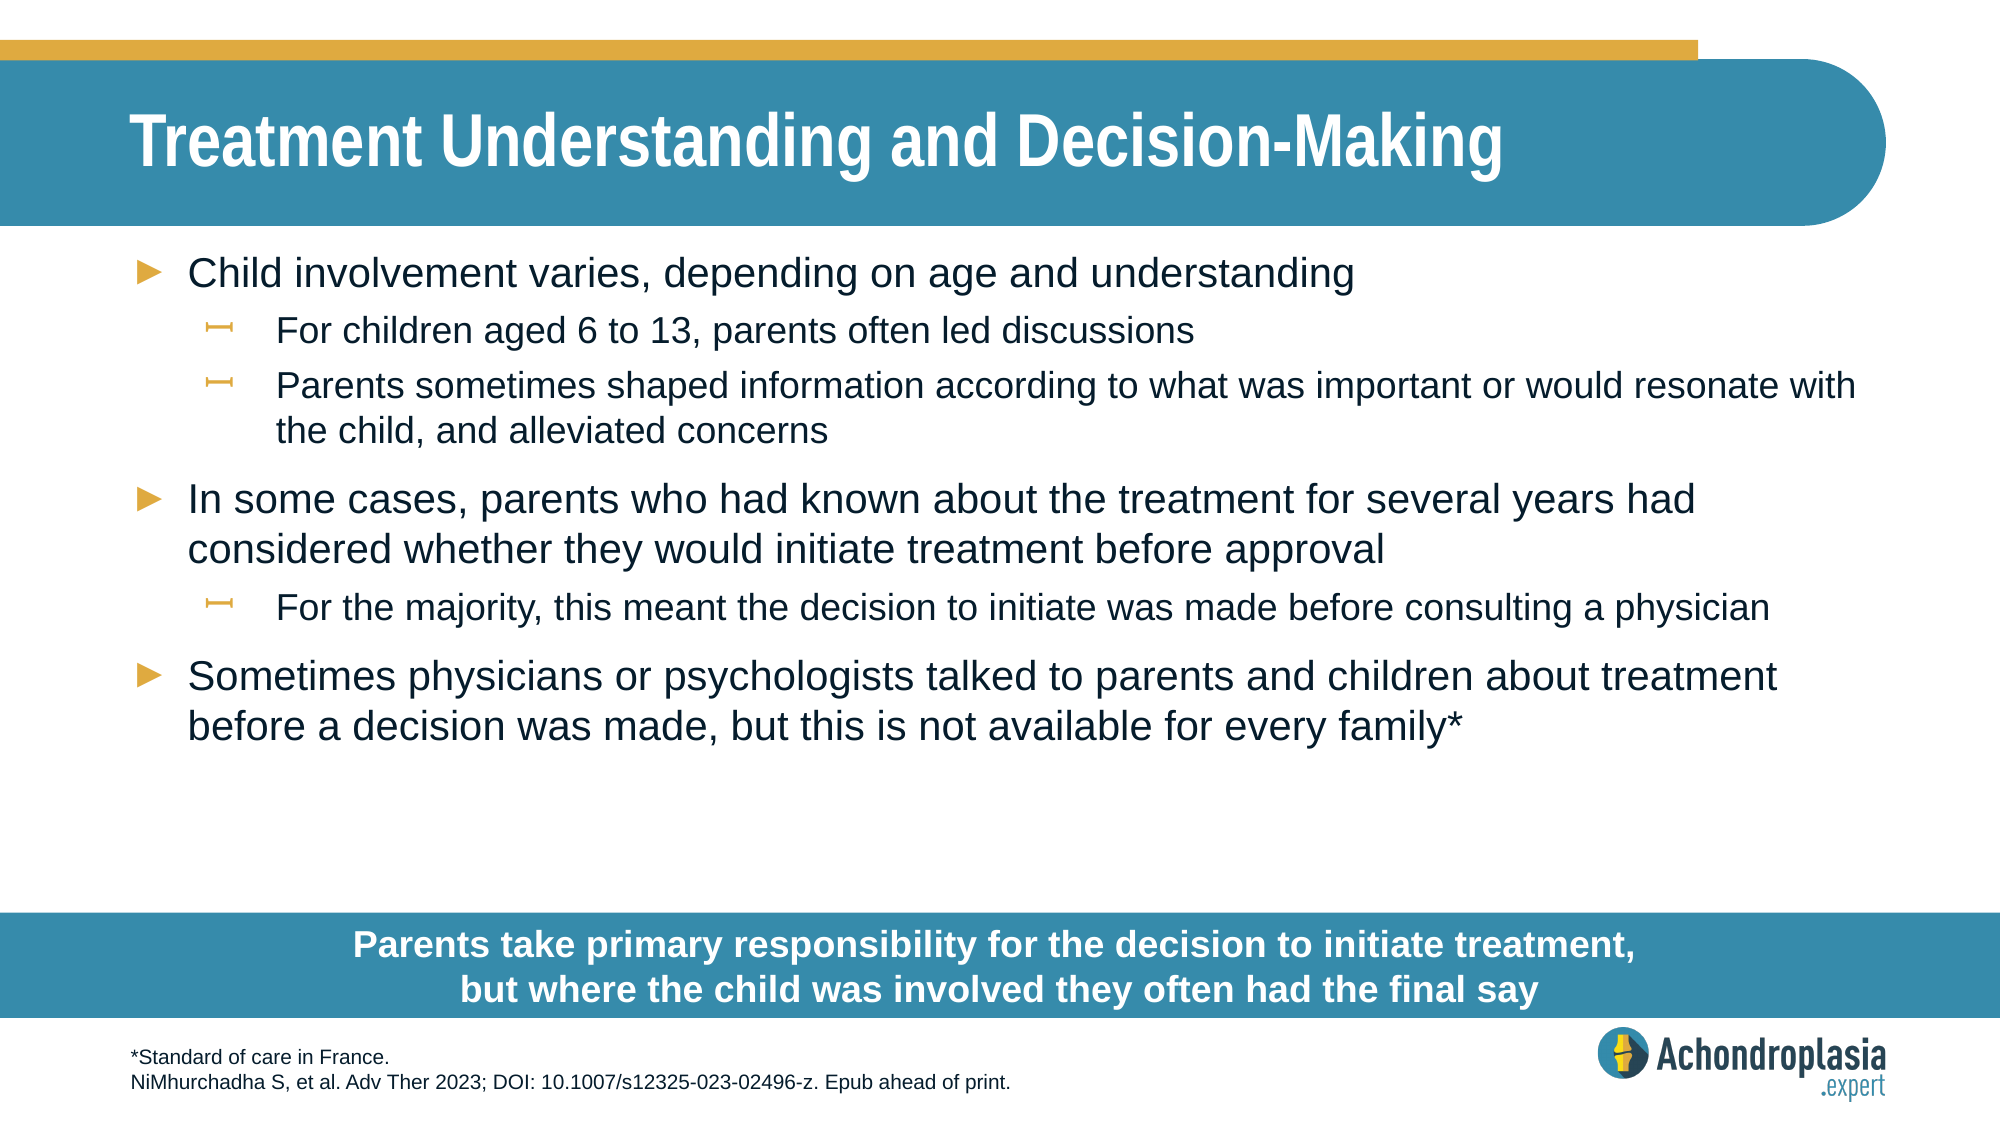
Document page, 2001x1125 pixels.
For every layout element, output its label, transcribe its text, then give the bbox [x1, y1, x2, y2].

footer *Standard of care in France. NiMhurchadha S, et al. Adv Ther 2023; DOI: 10.1007/s12325-023-02496-z. Epub ahead of print. [115, 1018, 1598, 1102]
list Parents take primary responsibility for the decision to initiate treatment, but where the child was involved they often had the final say [0, 912, 2000, 1018]
title Treatment Understanding and Decision-Making [114, 59, 1886, 225]
list Child involvement varies, depending on age and understanding For children aged 6 to 13, parents often led discussions Parents sometimes shaped information according to what was important or would resonate with the child, and alleviated concerns In some cases, parents who had known about the treatment for several years had considered whether they would initiate treatment before approval For the majority, this meant the decision to initiate was made before consulting a physician Sometimes physicians or psychologists talked to parents and children about treatment before a decision was made, but this is not available for every family* [114, 237, 1886, 880]
picture [1598, 1027, 1886, 1102]
